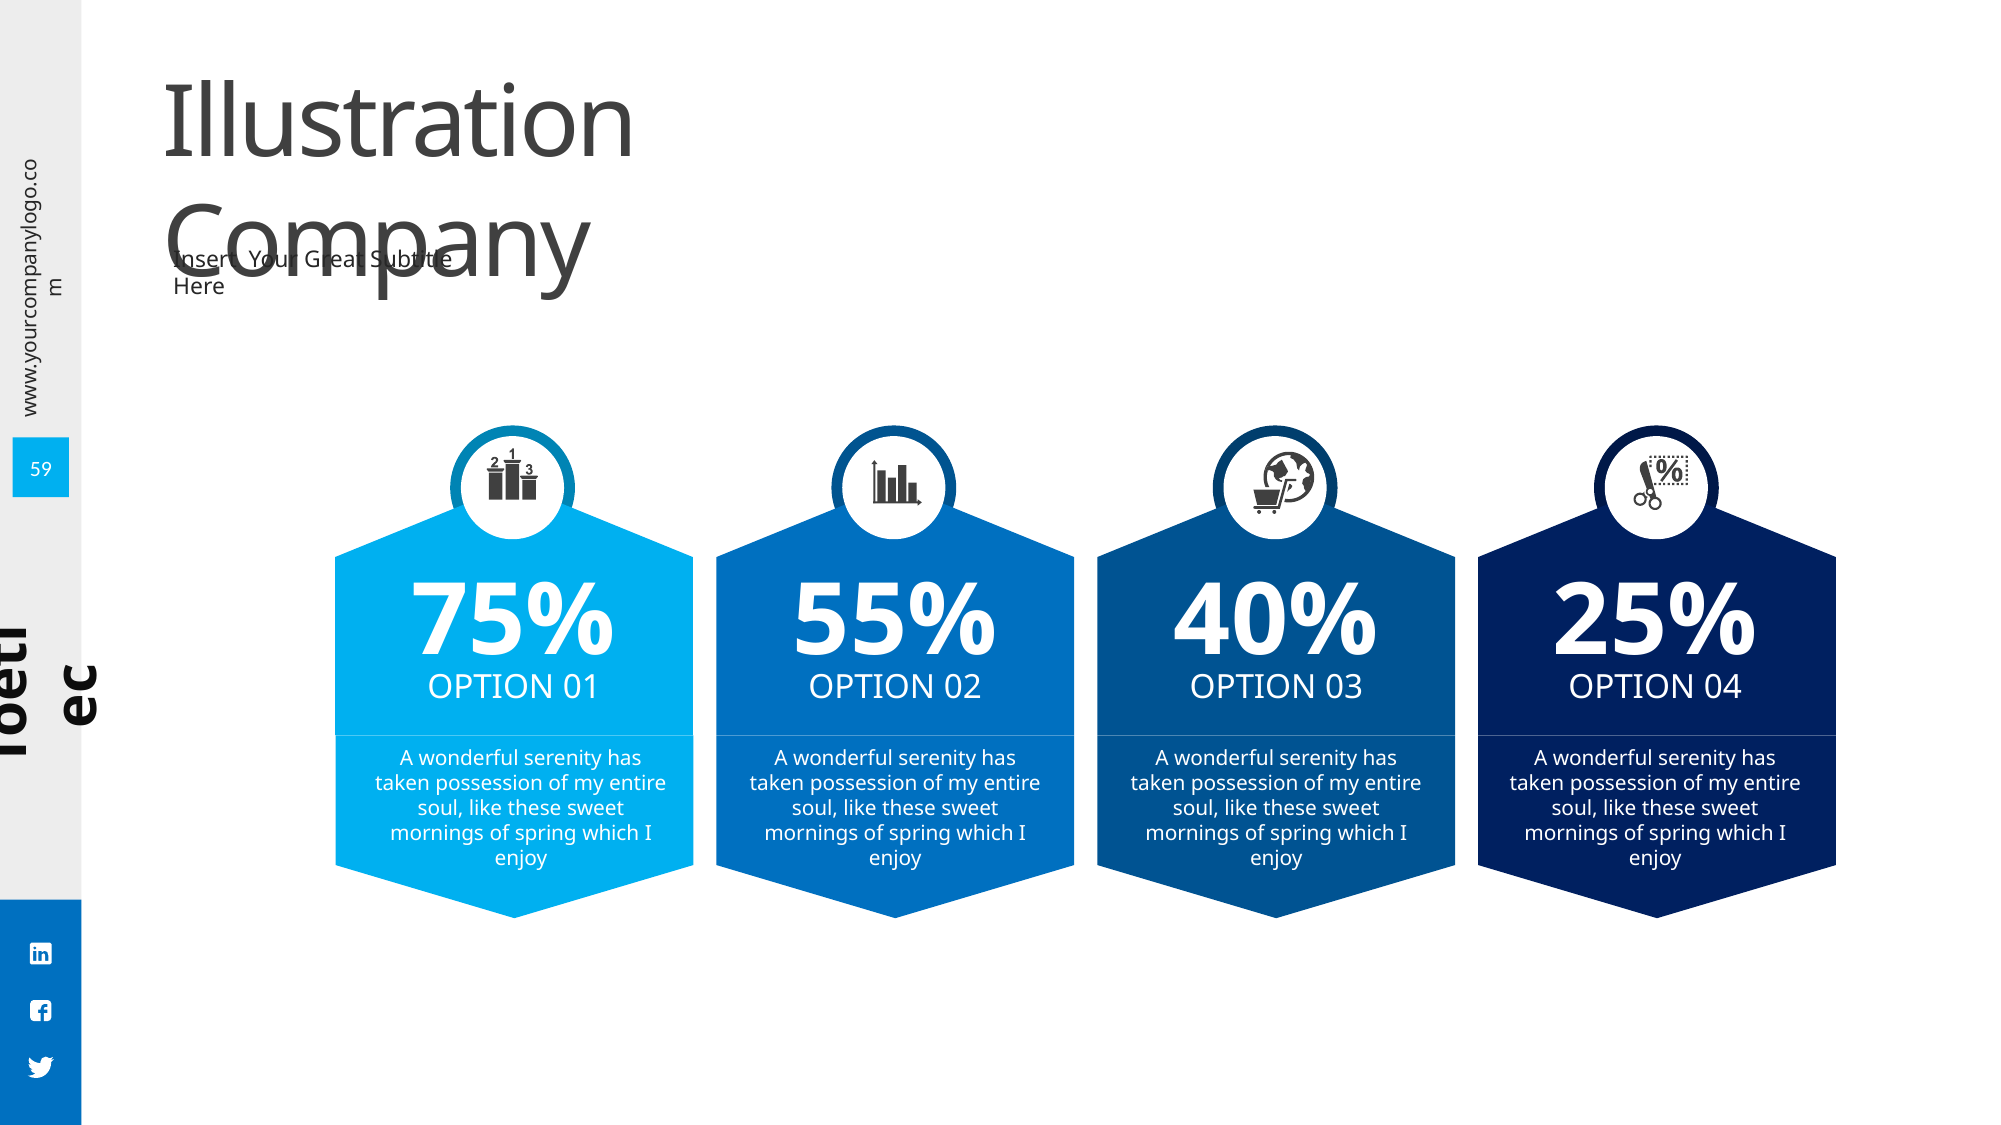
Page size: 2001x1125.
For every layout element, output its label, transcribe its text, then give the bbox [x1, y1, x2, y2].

text_box [334, 734, 695, 873]
text_box A wonderful serenity has taken possession of my entire soul, like these sweet mornings of spring which I enjoy [1114, 737, 1439, 878]
text_box 25% [1535, 561, 1775, 662]
text_box [1211, 424, 1339, 507]
text_box [715, 734, 1076, 872]
text_box Illustration Company [147, 116, 677, 236]
text_box [756, 878, 1035, 920]
text_box [1592, 424, 1720, 507]
text_box A wonderful serenity has taken possession of my entire soul, like these sweet mornings of spring which I enjoy [1493, 737, 1818, 878]
slide_number 59 [12, 437, 69, 498]
text_box [841, 435, 947, 541]
text_box [334, 503, 694, 734]
text_box [459, 435, 566, 541]
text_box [1253, 451, 1315, 514]
text_box [1518, 878, 1796, 920]
text_box 40% [1156, 561, 1396, 662]
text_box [486, 448, 538, 500]
text_box 55% [775, 561, 1015, 662]
text_box A wonderful serenity has taken possession of my entire soul, like these sweet mornings of spring which I enjoy [733, 737, 1058, 878]
text_box [830, 424, 958, 507]
text_box A wonderful serenity has taken possession of my entire soul, like these sweet mornings of spring which I enjoy [358, 737, 683, 878]
text_box OPTION 02 [758, 662, 1032, 716]
text_box 75% [394, 561, 634, 662]
text_box OPTION 04 [1518, 662, 1792, 716]
text_box [1096, 503, 1457, 734]
text_box [1137, 878, 1416, 920]
text_box OPTION 01 [377, 662, 651, 716]
text_box [1603, 435, 1709, 541]
text_box [375, 878, 654, 920]
text_box OPTION 03 [1139, 662, 1413, 716]
text_box [1222, 435, 1328, 541]
text_box [449, 424, 576, 507]
text_box [1477, 734, 1837, 872]
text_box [871, 460, 922, 506]
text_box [1633, 455, 1688, 510]
text_box Insert Your Great Subtitle Here [158, 237, 512, 307]
text_box [1477, 503, 1837, 734]
text_box [1096, 734, 1457, 872]
text_box [715, 503, 1076, 734]
